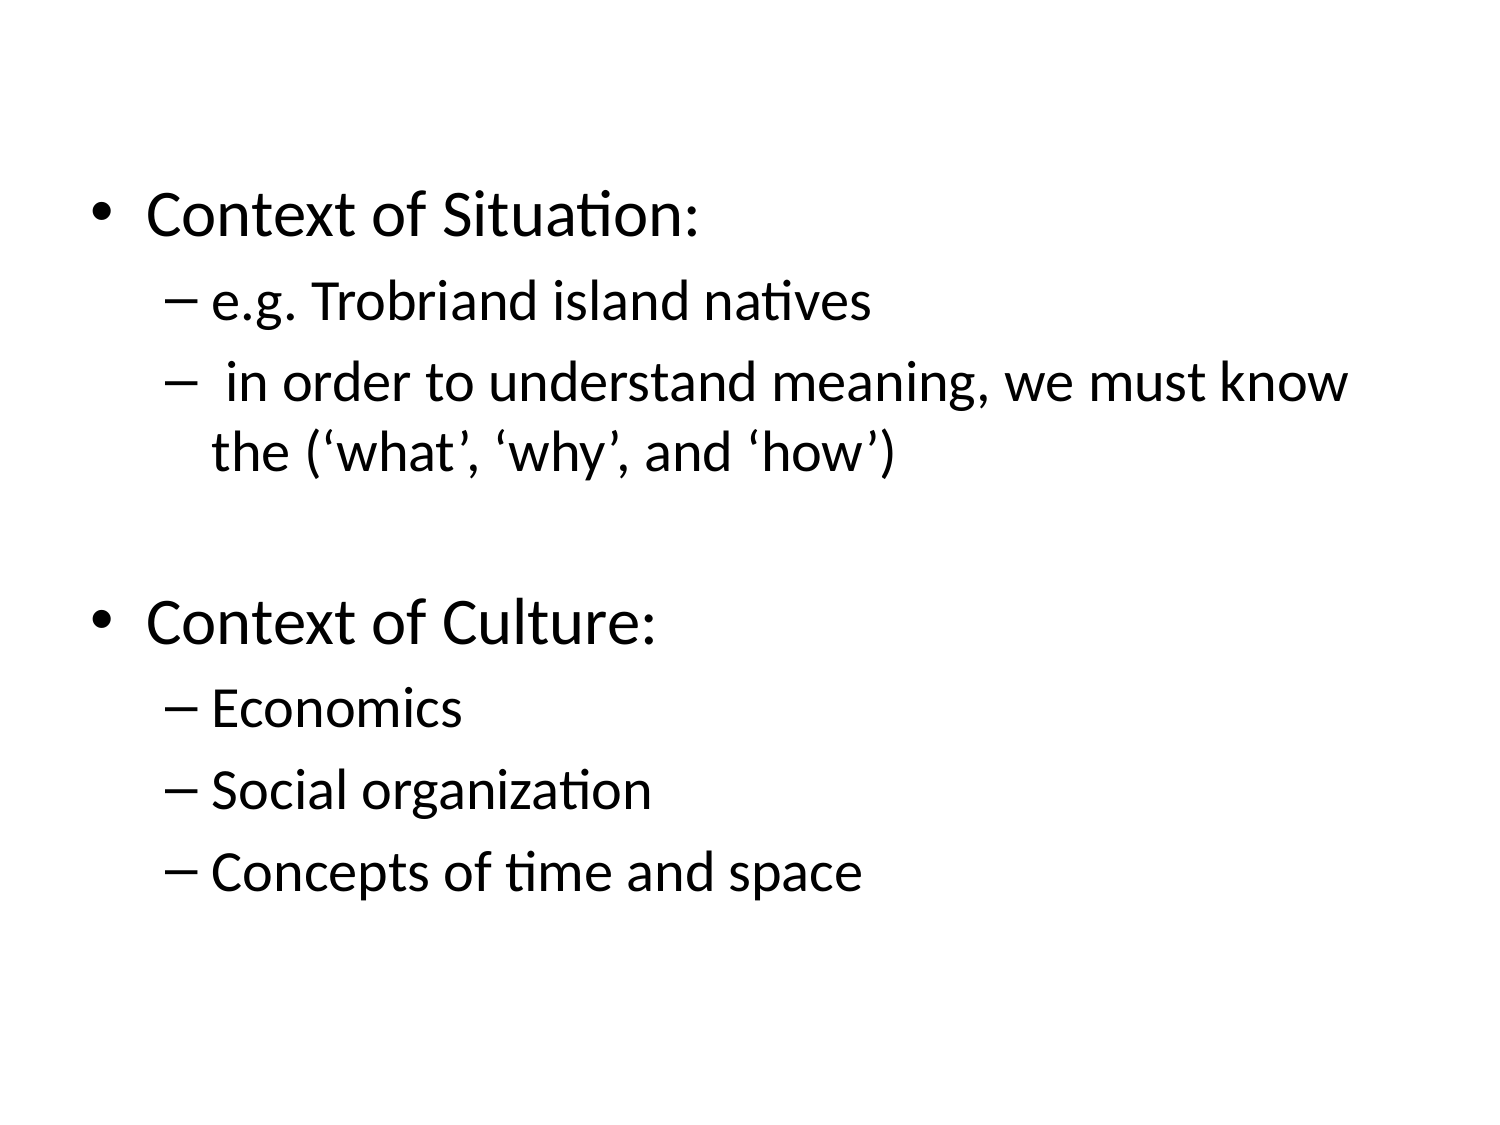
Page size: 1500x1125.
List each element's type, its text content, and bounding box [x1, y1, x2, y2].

list Context of Situation: e.g. Trobriand island natives in order to understand meaning, we must know the (‘what’, ‘why’, and ‘how’) Context of Culture: Economics Social organization Concepts of time and space [75, 162, 1425, 1005]
